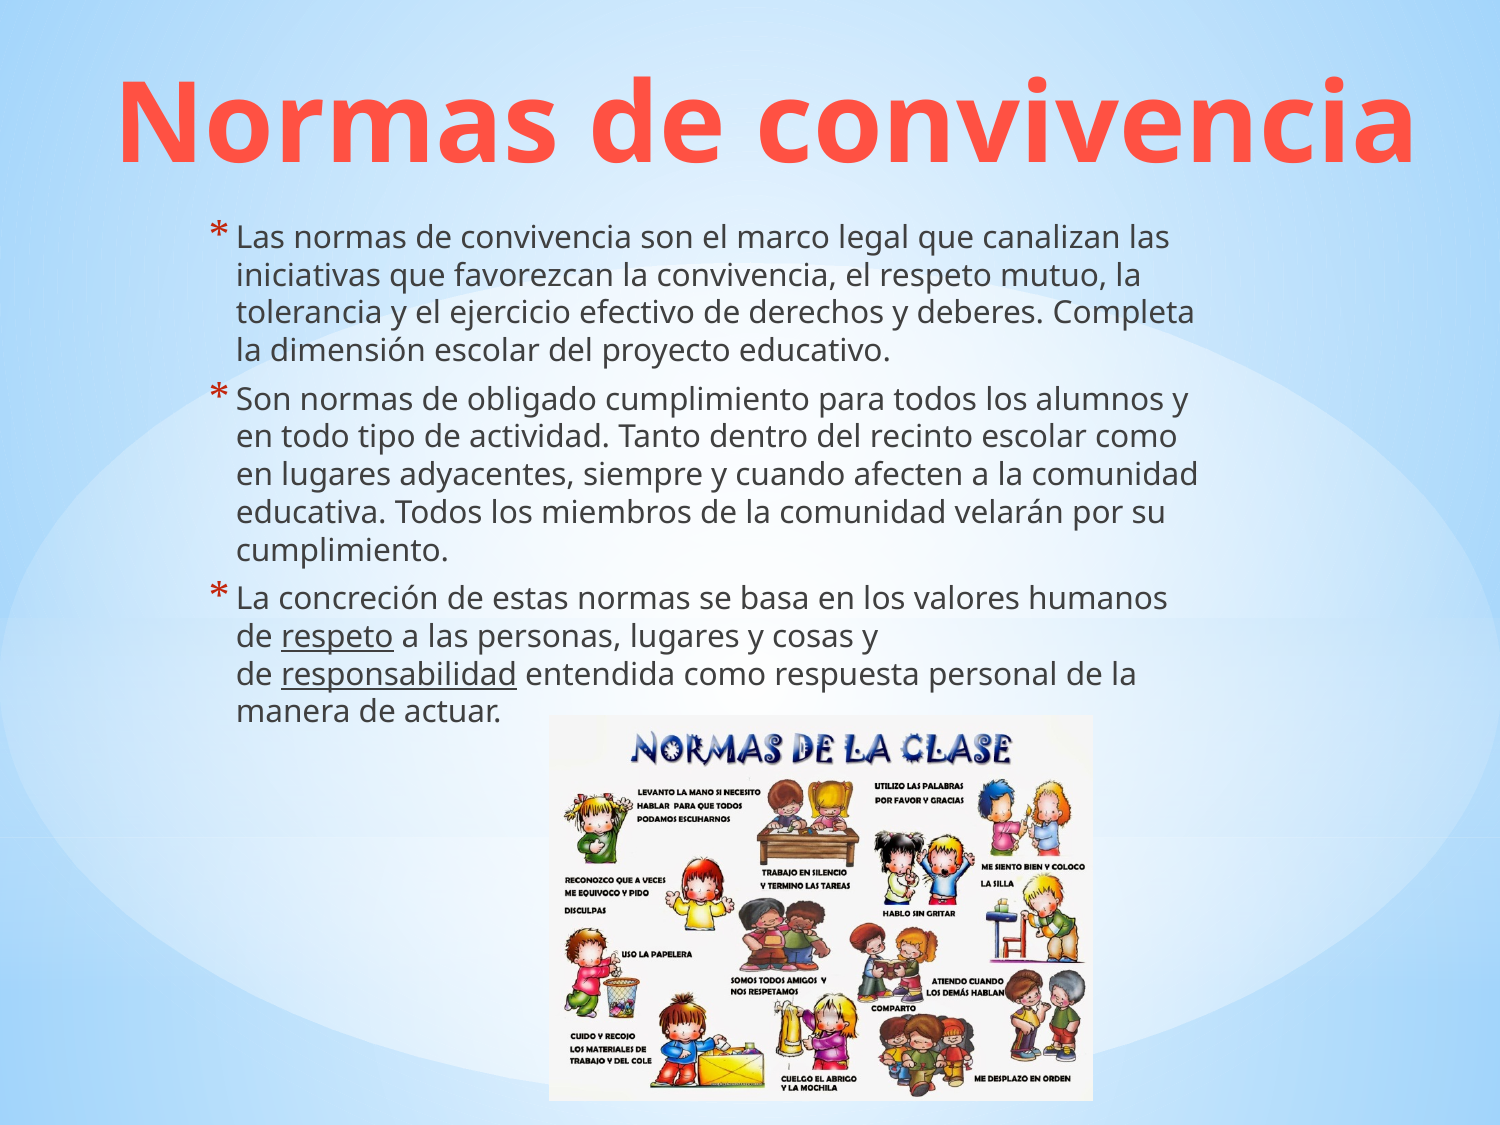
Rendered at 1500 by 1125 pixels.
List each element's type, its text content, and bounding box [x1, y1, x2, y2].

list Las normas de convivencia son el marco legal que canalizan las iniciativas que favorezcan la convivencia, el respeto mutuo, la tolerancia y el ejercicio efectivo de derechos y deberes. Completa la dimensión escolar del proyecto educativo. Son normas de obligado cumplimiento para todos los alumnos y en todo tipo de actividad. Tanto dentro del recinto escolar como en lugares adyacentes, siempre y cuando afecten a la comunidad educativa. Todos los miembros de la comunidad velarán por su cumplimiento. La concreción de estas normas se basa en los valores humanos de respeto a las personas, lugares y cosas y de responsabilidad entendida como respuesta personal de la manera de actuar. [187, 193, 1238, 740]
picture [548, 715, 1093, 1101]
text_box Normas de convivencia [98, 42, 1465, 193]
